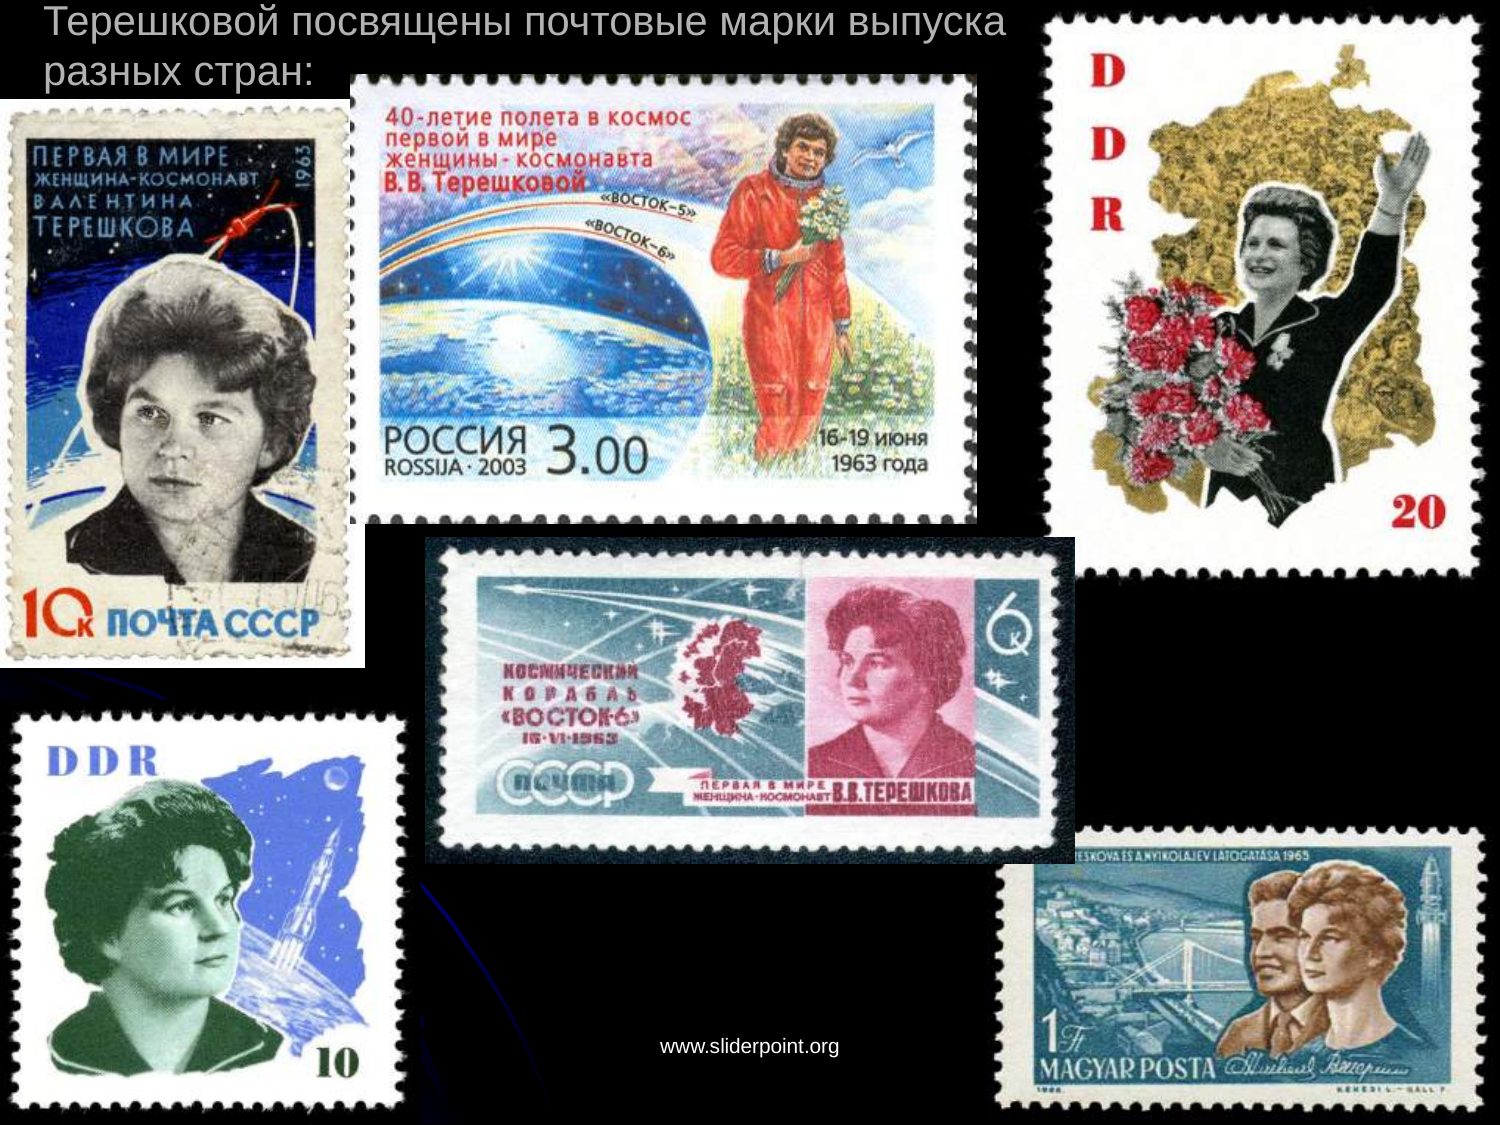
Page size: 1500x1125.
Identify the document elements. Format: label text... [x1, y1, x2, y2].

picture [0, 699, 421, 1125]
footer www.sliderpoint.org [512, 1024, 982, 1101]
picture [424, 0, 1500, 1125]
title Терешковой посвящены почтовые марки выпуска разных стран: [0, 0, 1027, 88]
picture [0, 74, 977, 669]
